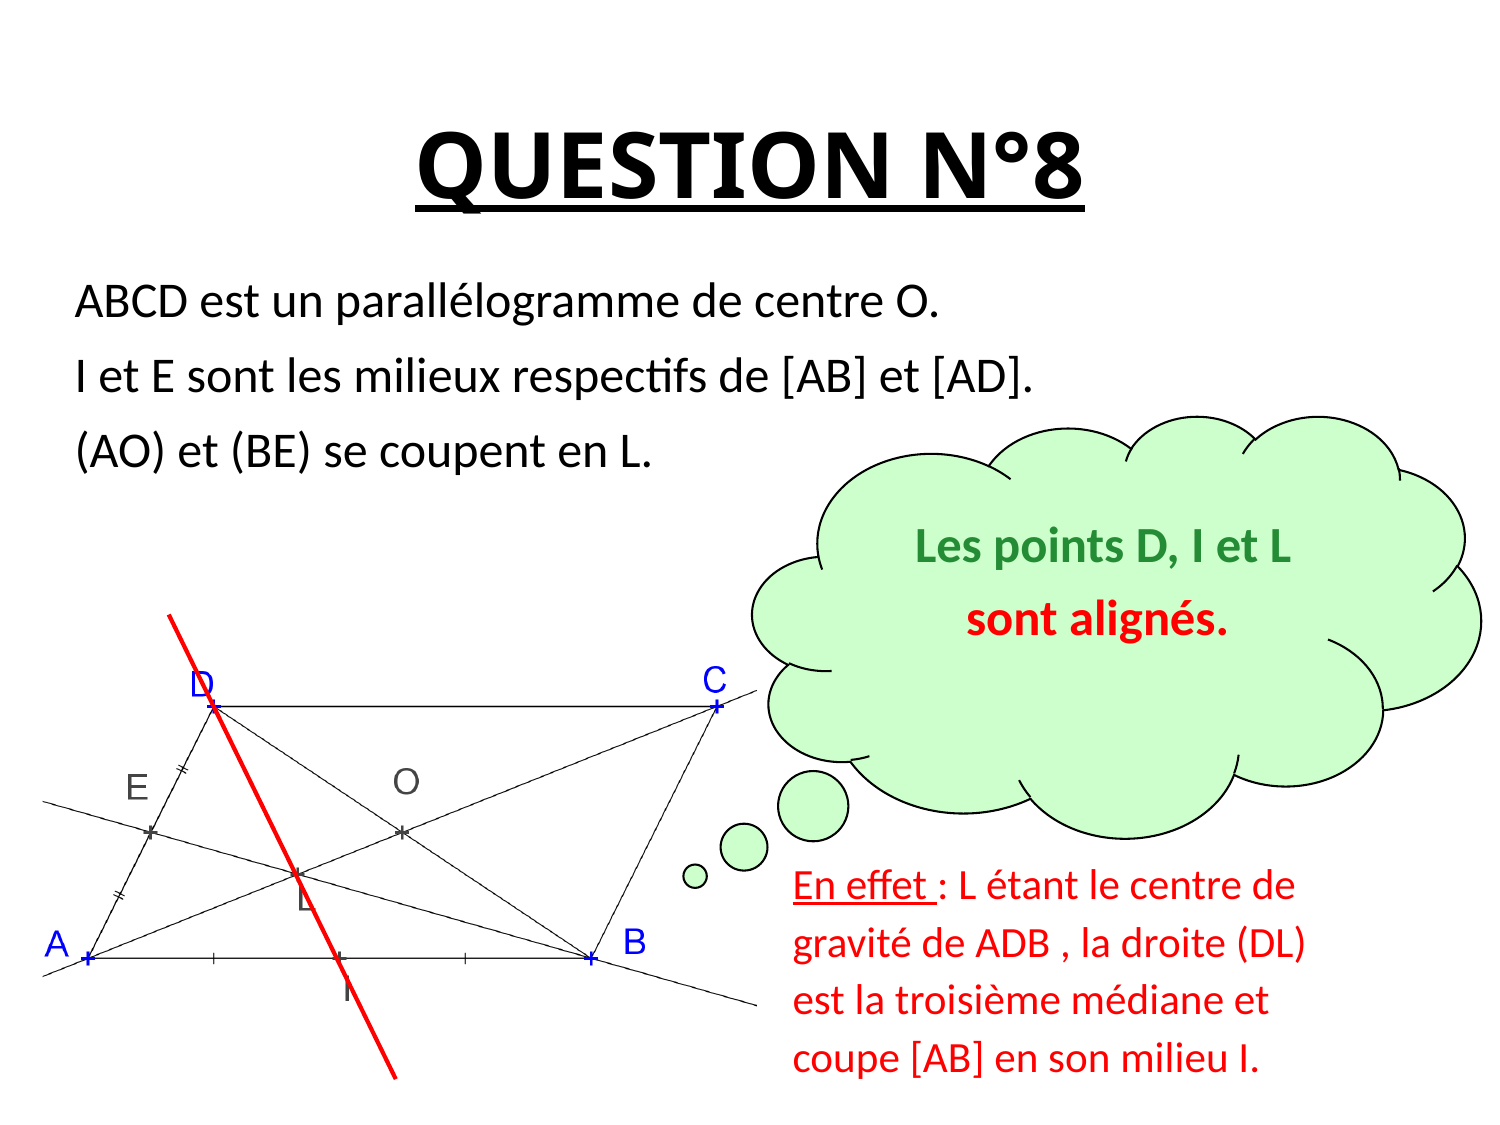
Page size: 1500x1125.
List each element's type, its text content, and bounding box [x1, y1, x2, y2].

picture [396, 648, 757, 1015]
list ABCD est un parallélogramme de centre O. I et E sont les milieux respectifs de [AB] et [AD]. (AO) et (BE) se coupent en L. [59, 267, 1409, 854]
title QUESTION N°8 [0, 59, 1500, 278]
text_box [1418, 474, 1483, 703]
picture [42, 648, 168, 1015]
list Les points D, I et L sont alignés. En effet : L étant le centre de gravité de ADB , la droite (DL) est la troisième médiane et coupe [AB] en son milieu I. [777, 358, 1418, 1094]
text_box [168, 614, 396, 1080]
text_box [757, 854, 768, 868]
